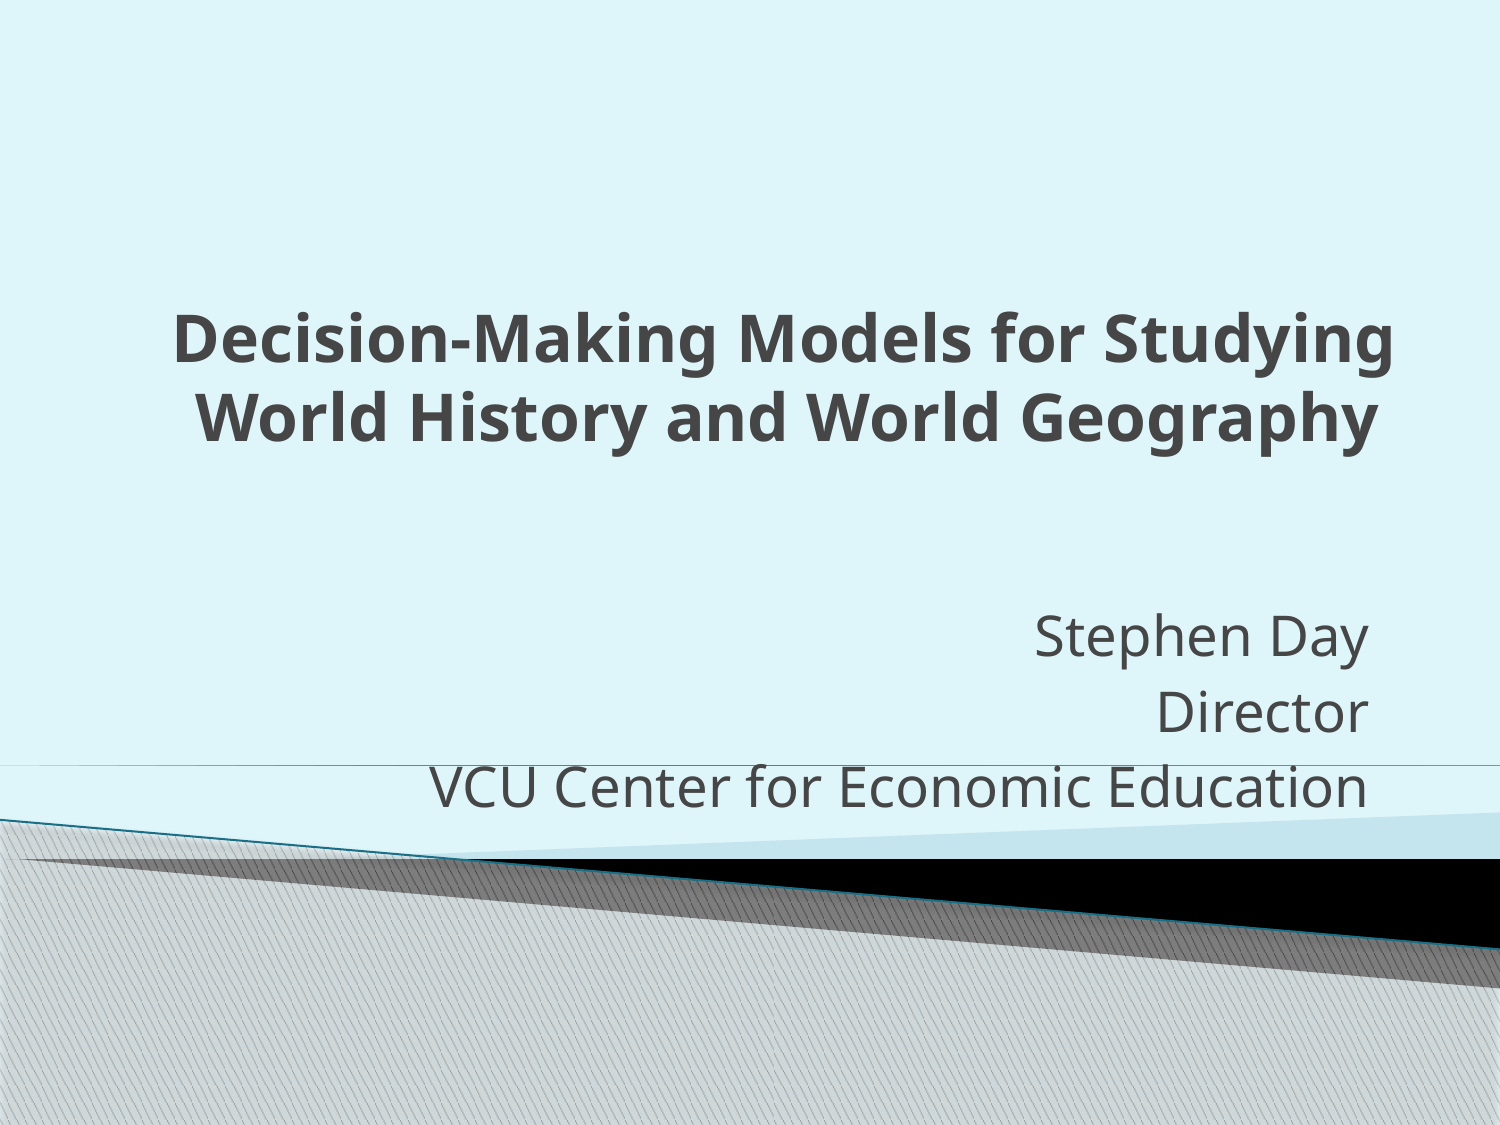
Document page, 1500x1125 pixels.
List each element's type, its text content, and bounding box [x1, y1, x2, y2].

title Decision-Making Models for Studying World History and World Geography [137, 212, 1413, 463]
picture [5, 859, 1500, 989]
subtitle Stephen Day Director VCU Center for Economic Education [112, 592, 1388, 838]
